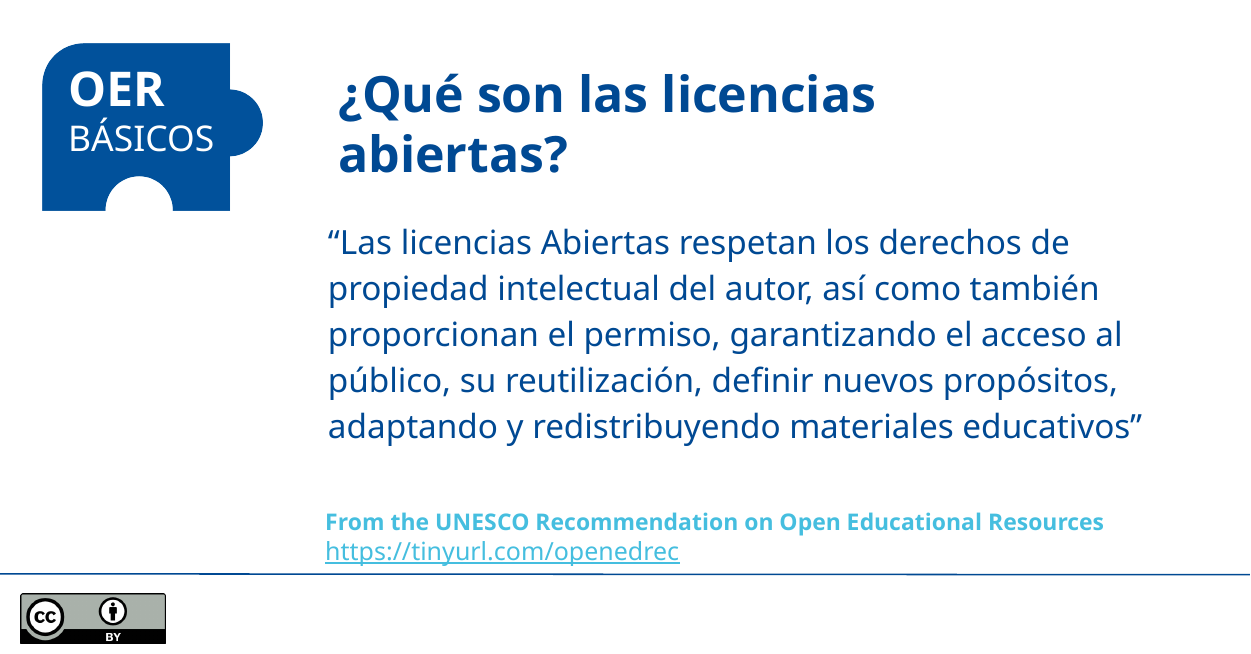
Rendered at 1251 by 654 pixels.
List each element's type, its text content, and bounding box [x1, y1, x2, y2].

picture [20, 592, 166, 645]
text_box ¿Qué son las licencias abiertas? [323, 47, 1250, 198]
text_box From the UNESCO Recommendation on Open Educational Resources https://tinyurl.com/openedrec [312, 495, 1123, 572]
text_box OER BÁSICOS [263, 43, 391, 174]
picture [41, 43, 263, 212]
text_box “Las licencias Abiertas respetan los derechos de propiedad intelectual del autor, así como también proporcionan el permiso, garantizando el acceso al público, su reutilización, definir nuevos propósitos, adaptando y redistribuyendo materiales educativos” [312, 200, 1222, 460]
text_box [0, 582, 1250, 654]
